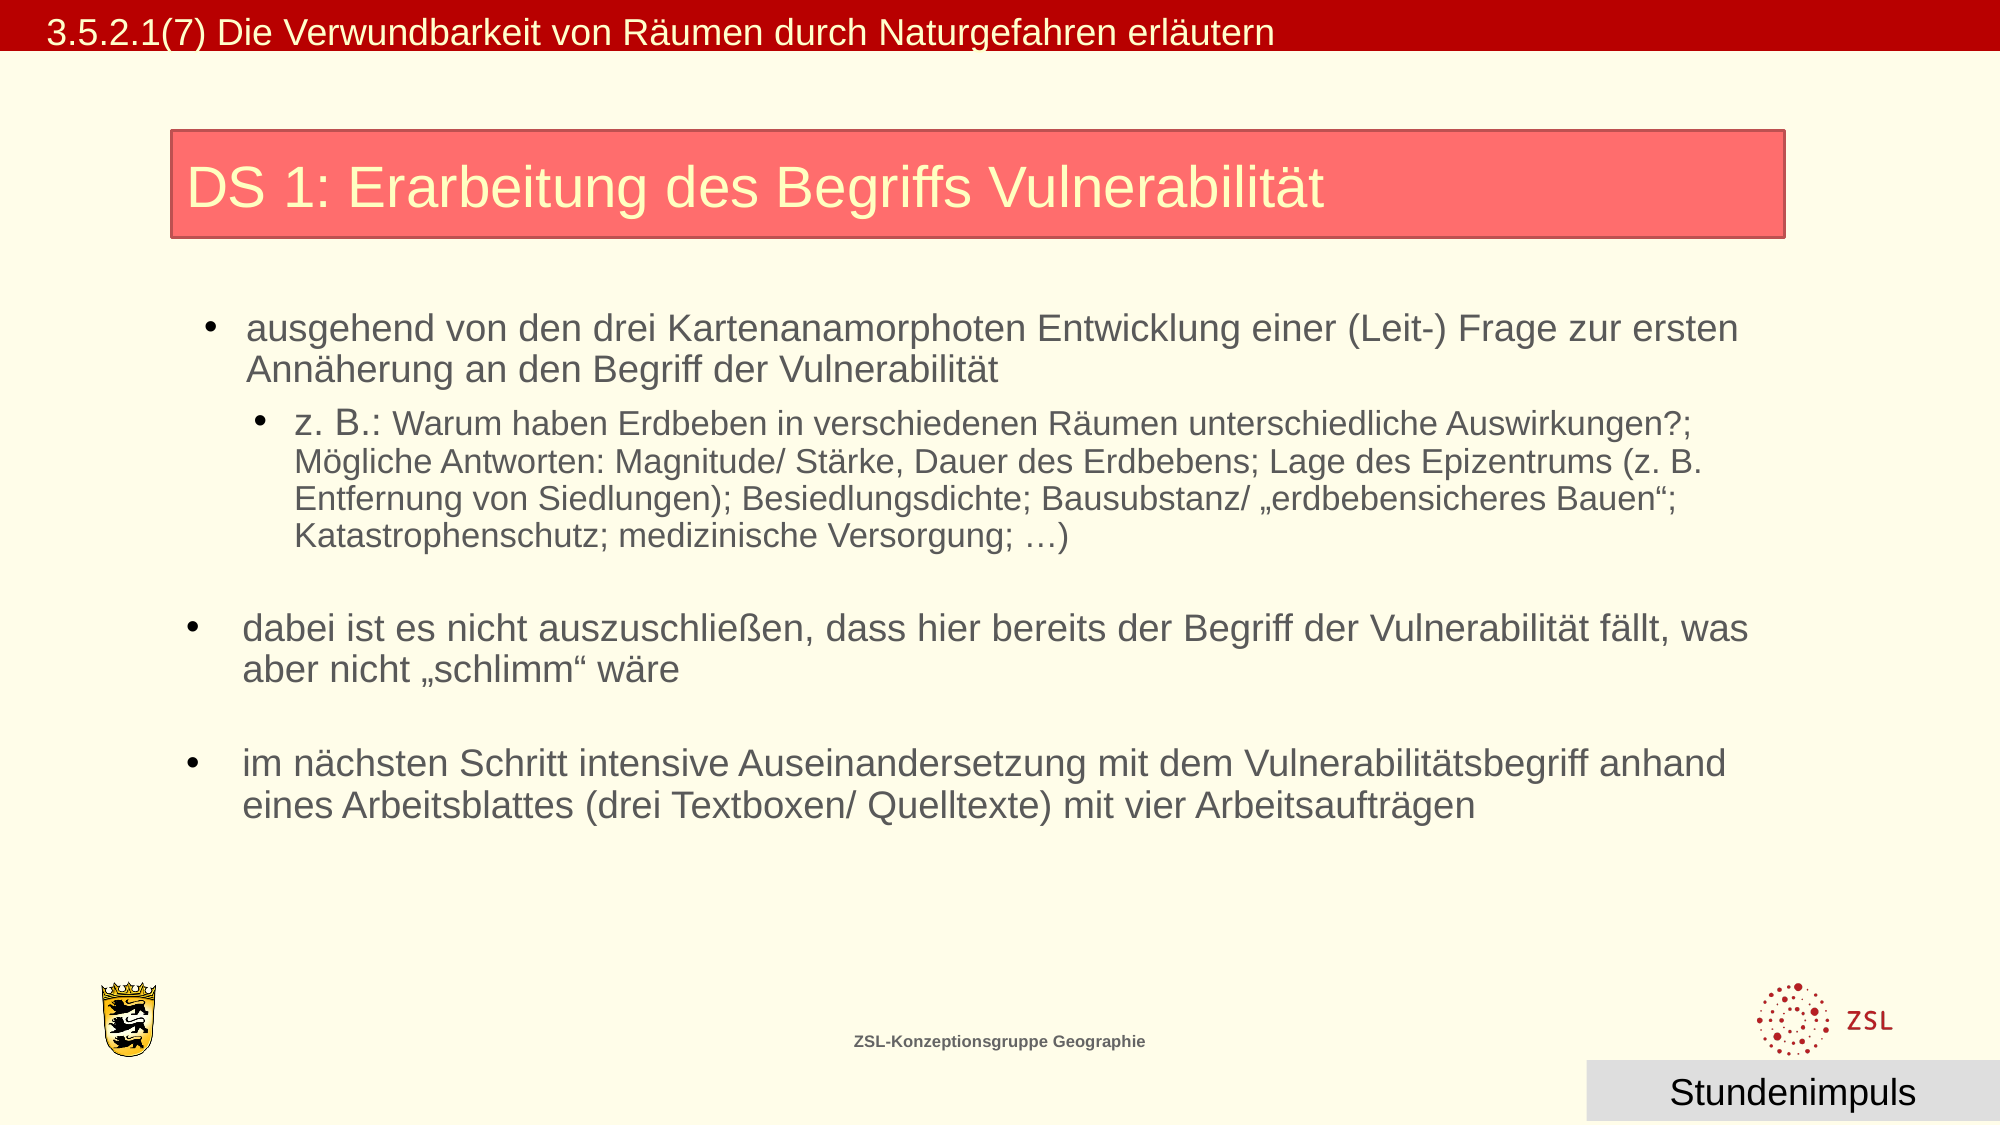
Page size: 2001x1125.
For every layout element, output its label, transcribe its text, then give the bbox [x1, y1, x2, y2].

text_box 3.5.2.1(7) Die Verwundbarkeit von Räumen durch Naturgefahren erläutern [31, 0, 1355, 61]
footer ZSL-Konzeptionsgruppe Geographie [704, 1023, 1296, 1083]
text_box Stundenimpuls [1586, 1060, 2000, 1121]
picture [99, 979, 158, 1059]
text_box ausgehend von den drei Kartenanamorphoten Entwicklung einer (Leit-) Frage zur ersten Annäherung an den Begriff der Vulnerabilität z. B.: Warum haben Erdbeben in verschiedenen Räumen unterschiedliche Auswirkungen?; Mögliche Antworten: Magnitude/ Stärke, Dauer des Erdbebens; Lage des Epizentrums (z. B. Entfernung von Siedlungen); Besiedlungsdichte; Bausubstanz/ „erdbebensicheres Bauen“; Katastrophenschutz; medizinische Versorgung; …) dabei ist es nicht auszuschließen, dass hier bereits der Begriff der Vulnerabilität fällt, was aber nicht „schlimm“ wäre im nächsten Schritt intensive Auseinandersetzung mit dem Vulnerabilitätsbegriff anhand eines Arbeitsblattes (drei Textboxen/ Quelltexte) mit vier Arbeitsaufträgen [171, 300, 1787, 900]
text_box DS 1: Erarbeitung des Begriffs Vulnerabilität [171, 130, 1785, 238]
